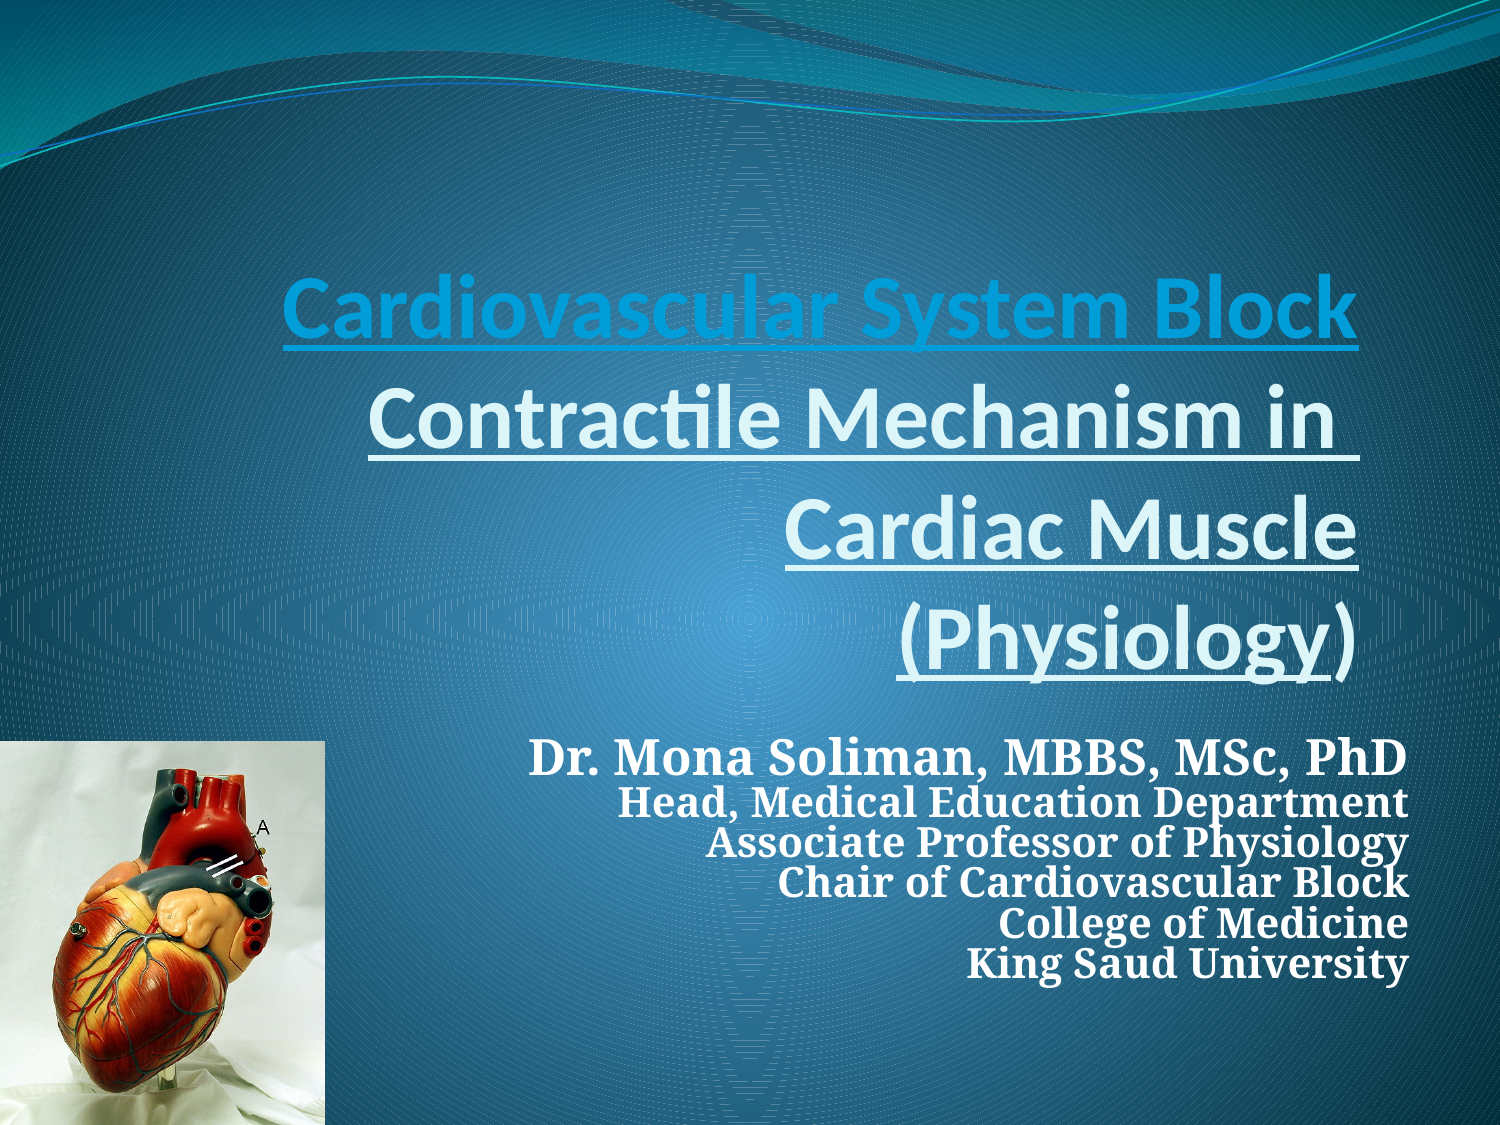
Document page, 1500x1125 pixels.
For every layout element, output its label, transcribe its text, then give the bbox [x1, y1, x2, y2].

title Cardiovascular System Block Contractile Mechanism in Cardiac Muscle (Physiology) [37, 217, 1363, 688]
picture [0, 741, 326, 1125]
subtitle Dr. Mona Soliman, MBBS, MSc, PhD Head, Medical Education Department Associate Professor of Physiology Chair of Cardiovascular Block College of Medicine King Saud University [123, 737, 1413, 1025]
